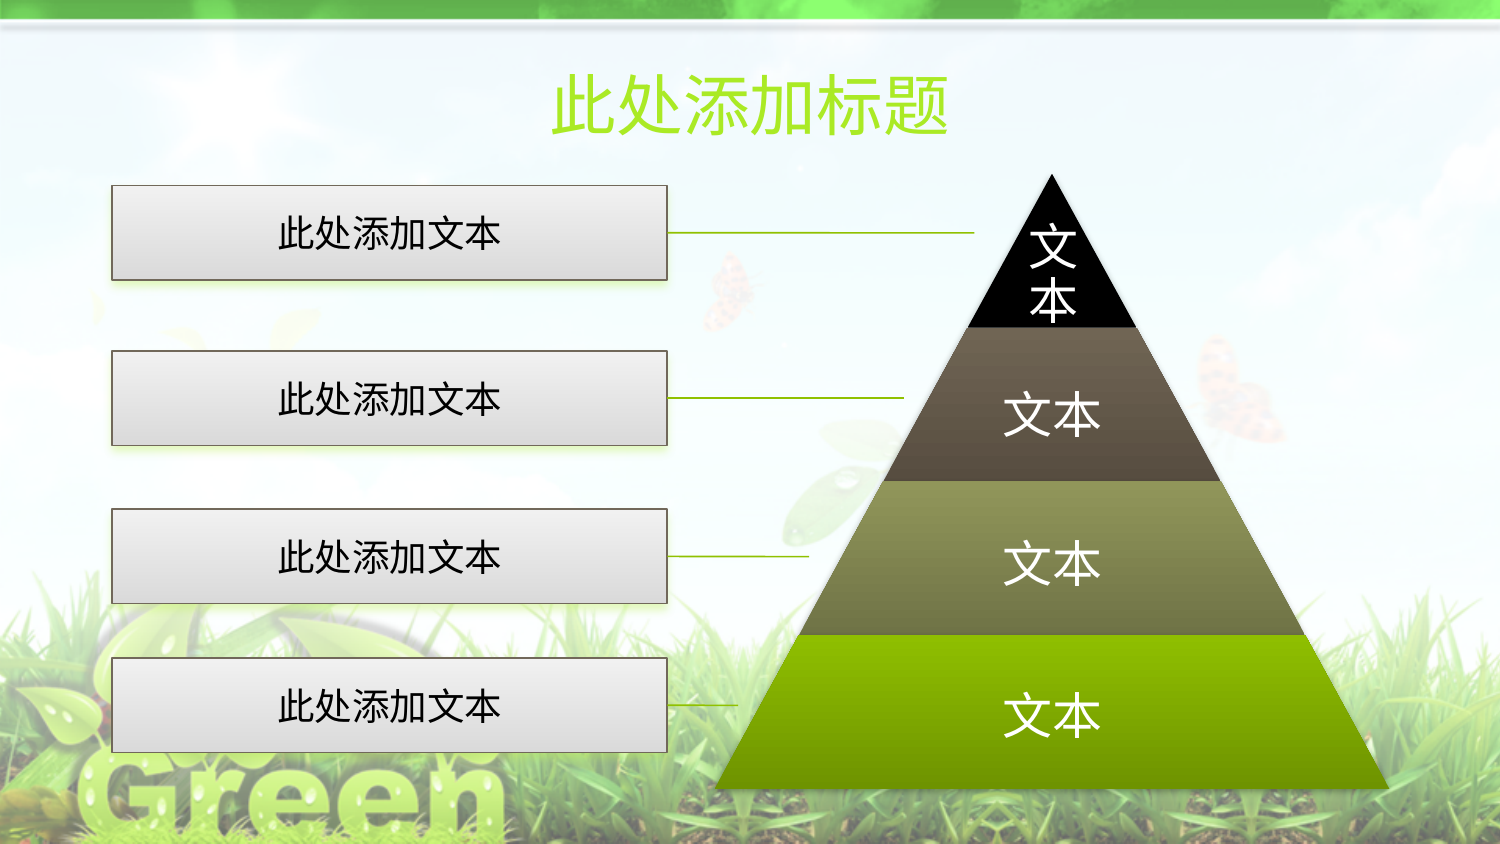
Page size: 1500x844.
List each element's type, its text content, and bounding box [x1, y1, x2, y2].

title 此处添加标题 [75, 33, 1425, 175]
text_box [111, 508, 810, 604]
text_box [111, 657, 739, 753]
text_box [714, 173, 1390, 790]
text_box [111, 350, 904, 446]
picture [0, 0, 1500, 844]
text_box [111, 185, 975, 281]
